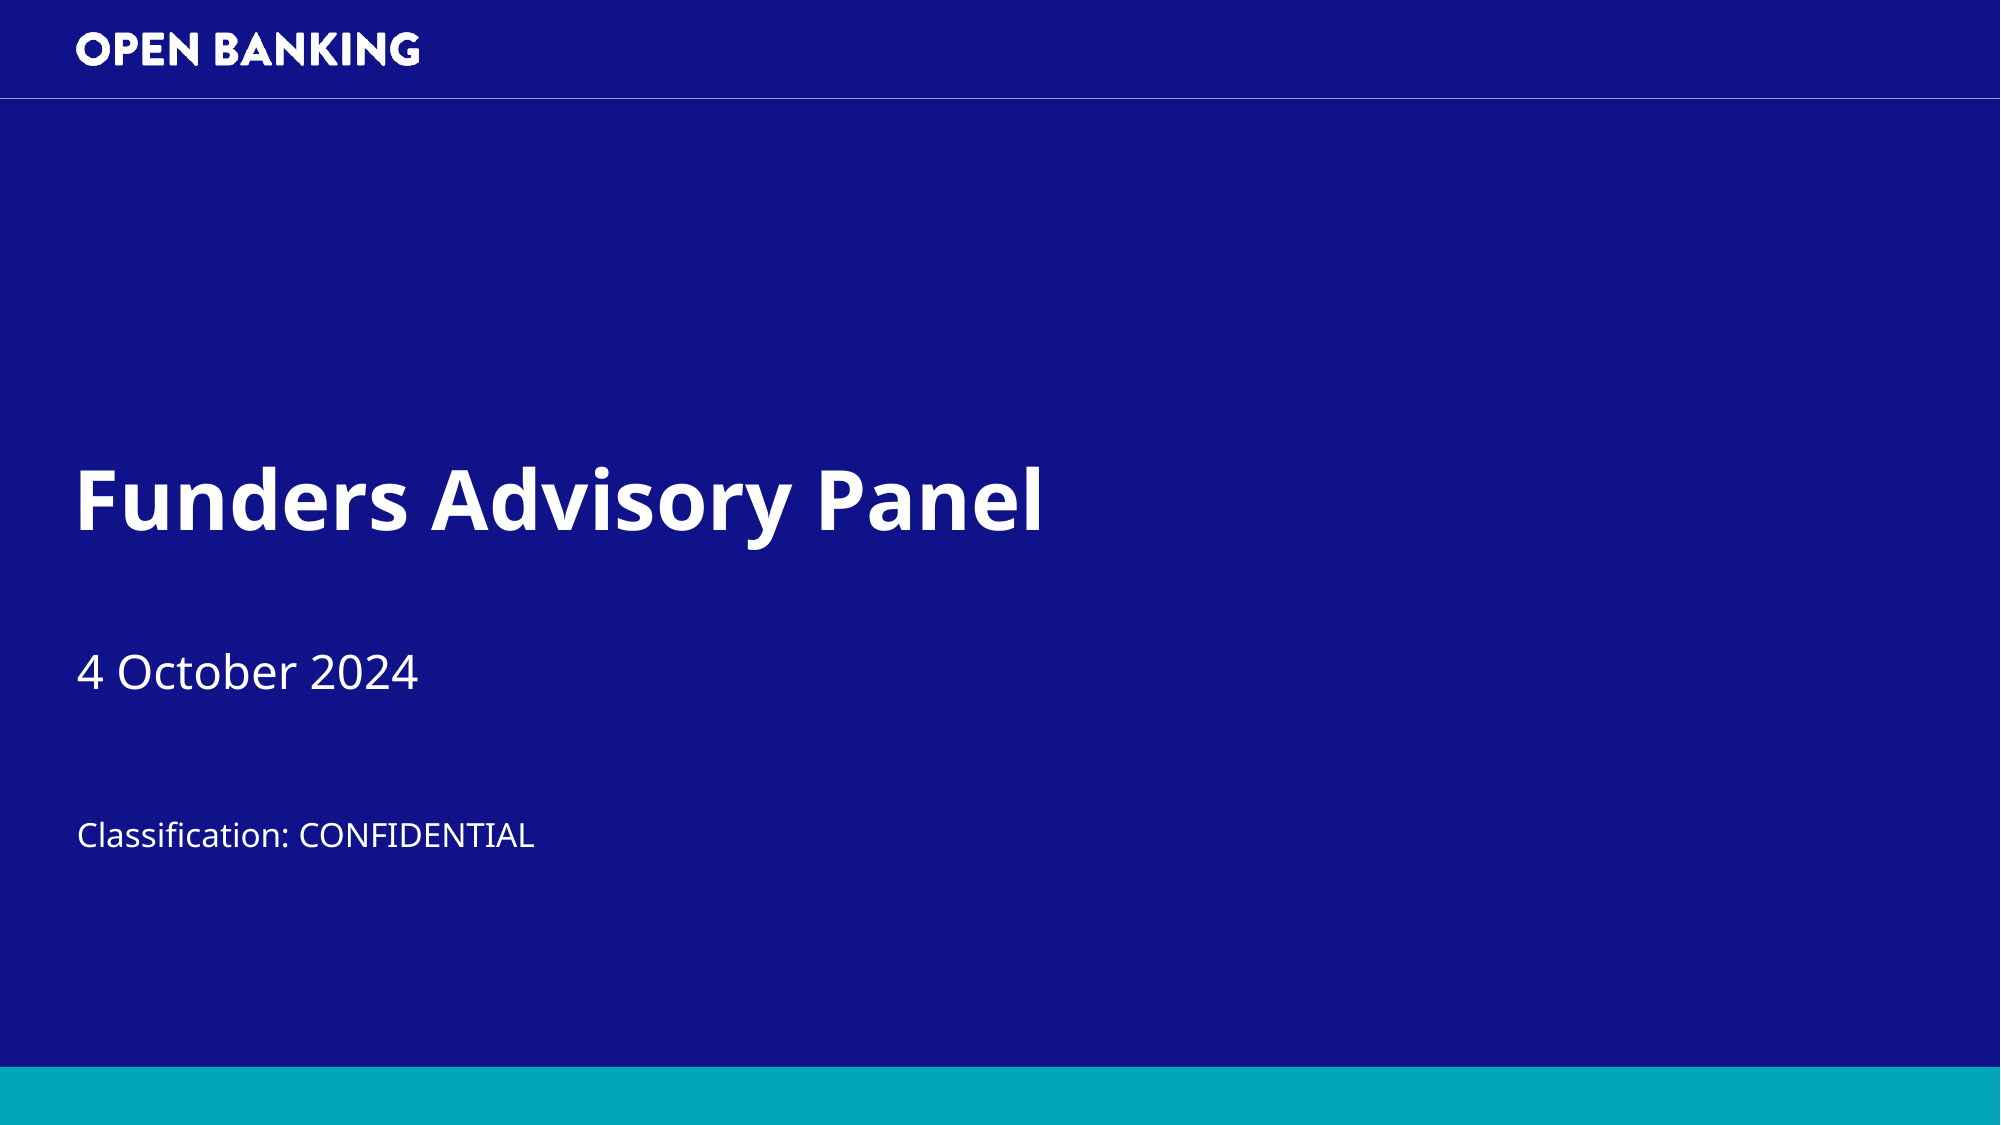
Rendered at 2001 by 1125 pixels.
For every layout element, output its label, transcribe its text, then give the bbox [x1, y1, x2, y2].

picture [43, 0, 452, 99]
title Funders Advisory Panel [59, 83, 1886, 554]
subtitle 4 October 2024 [61, 641, 1753, 708]
text_box [401, 1063, 1660, 1124]
list Classification: CONFIDENTIAL [61, 751, 1608, 931]
